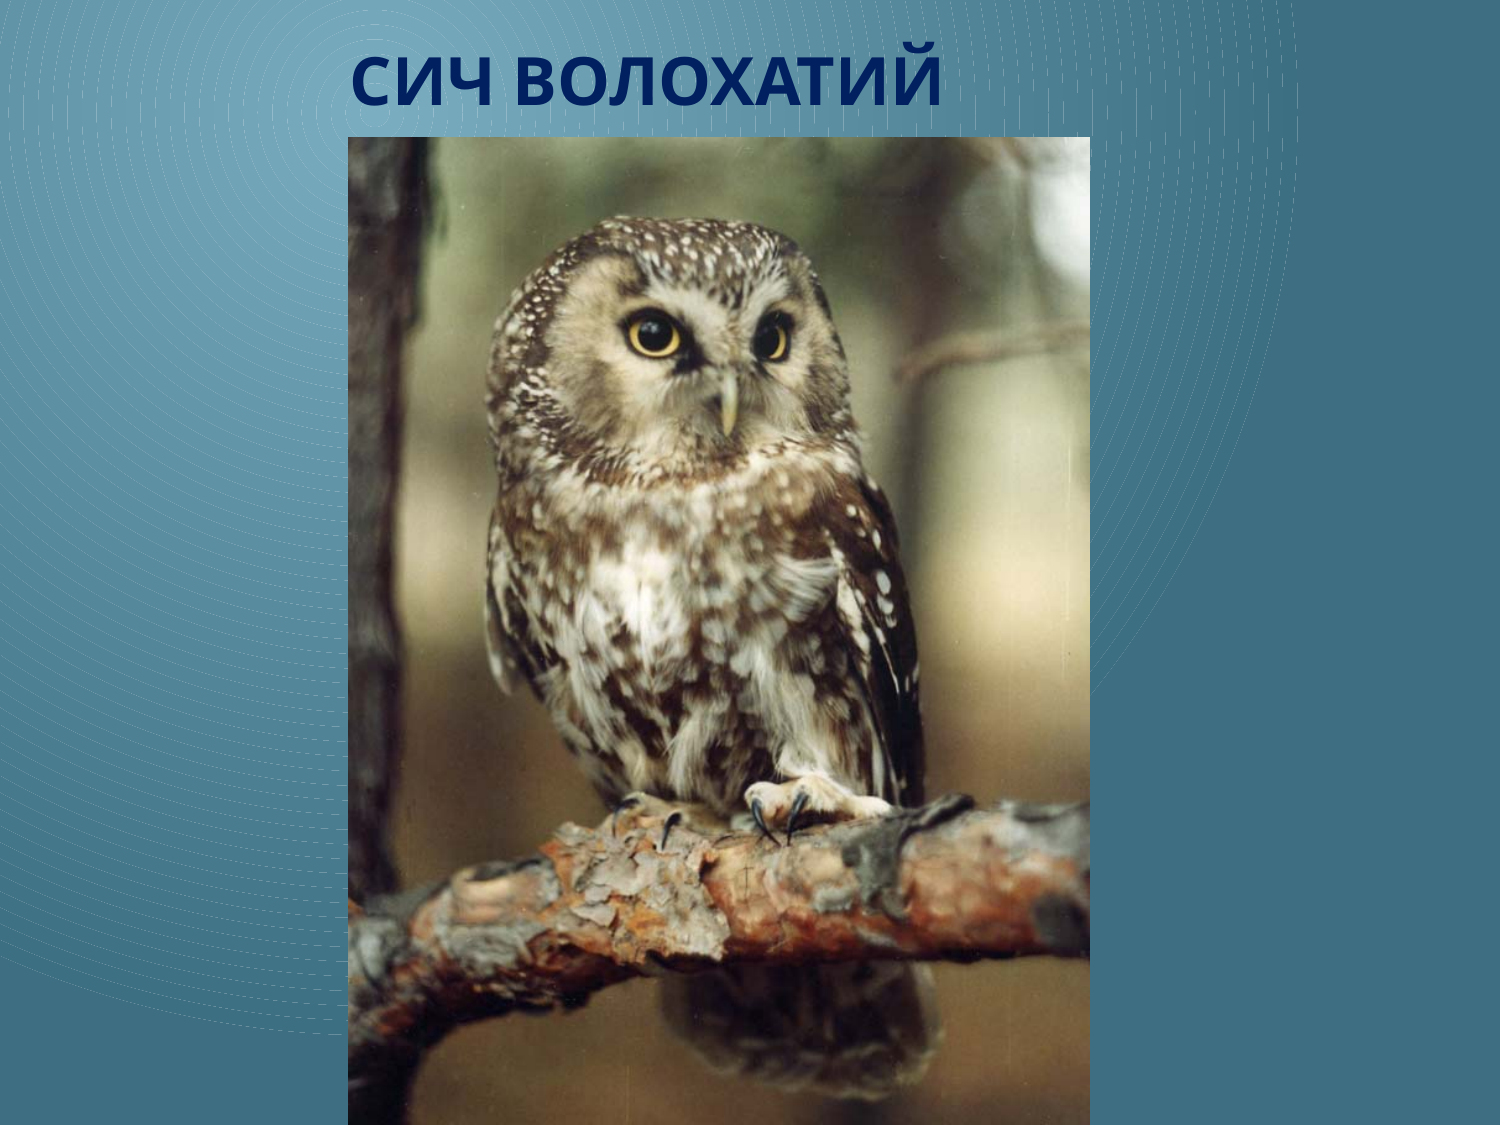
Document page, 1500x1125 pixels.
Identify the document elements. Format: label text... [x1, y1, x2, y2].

title Сич волохатий [265, 30, 1279, 187]
picture [348, 136, 1090, 1125]
